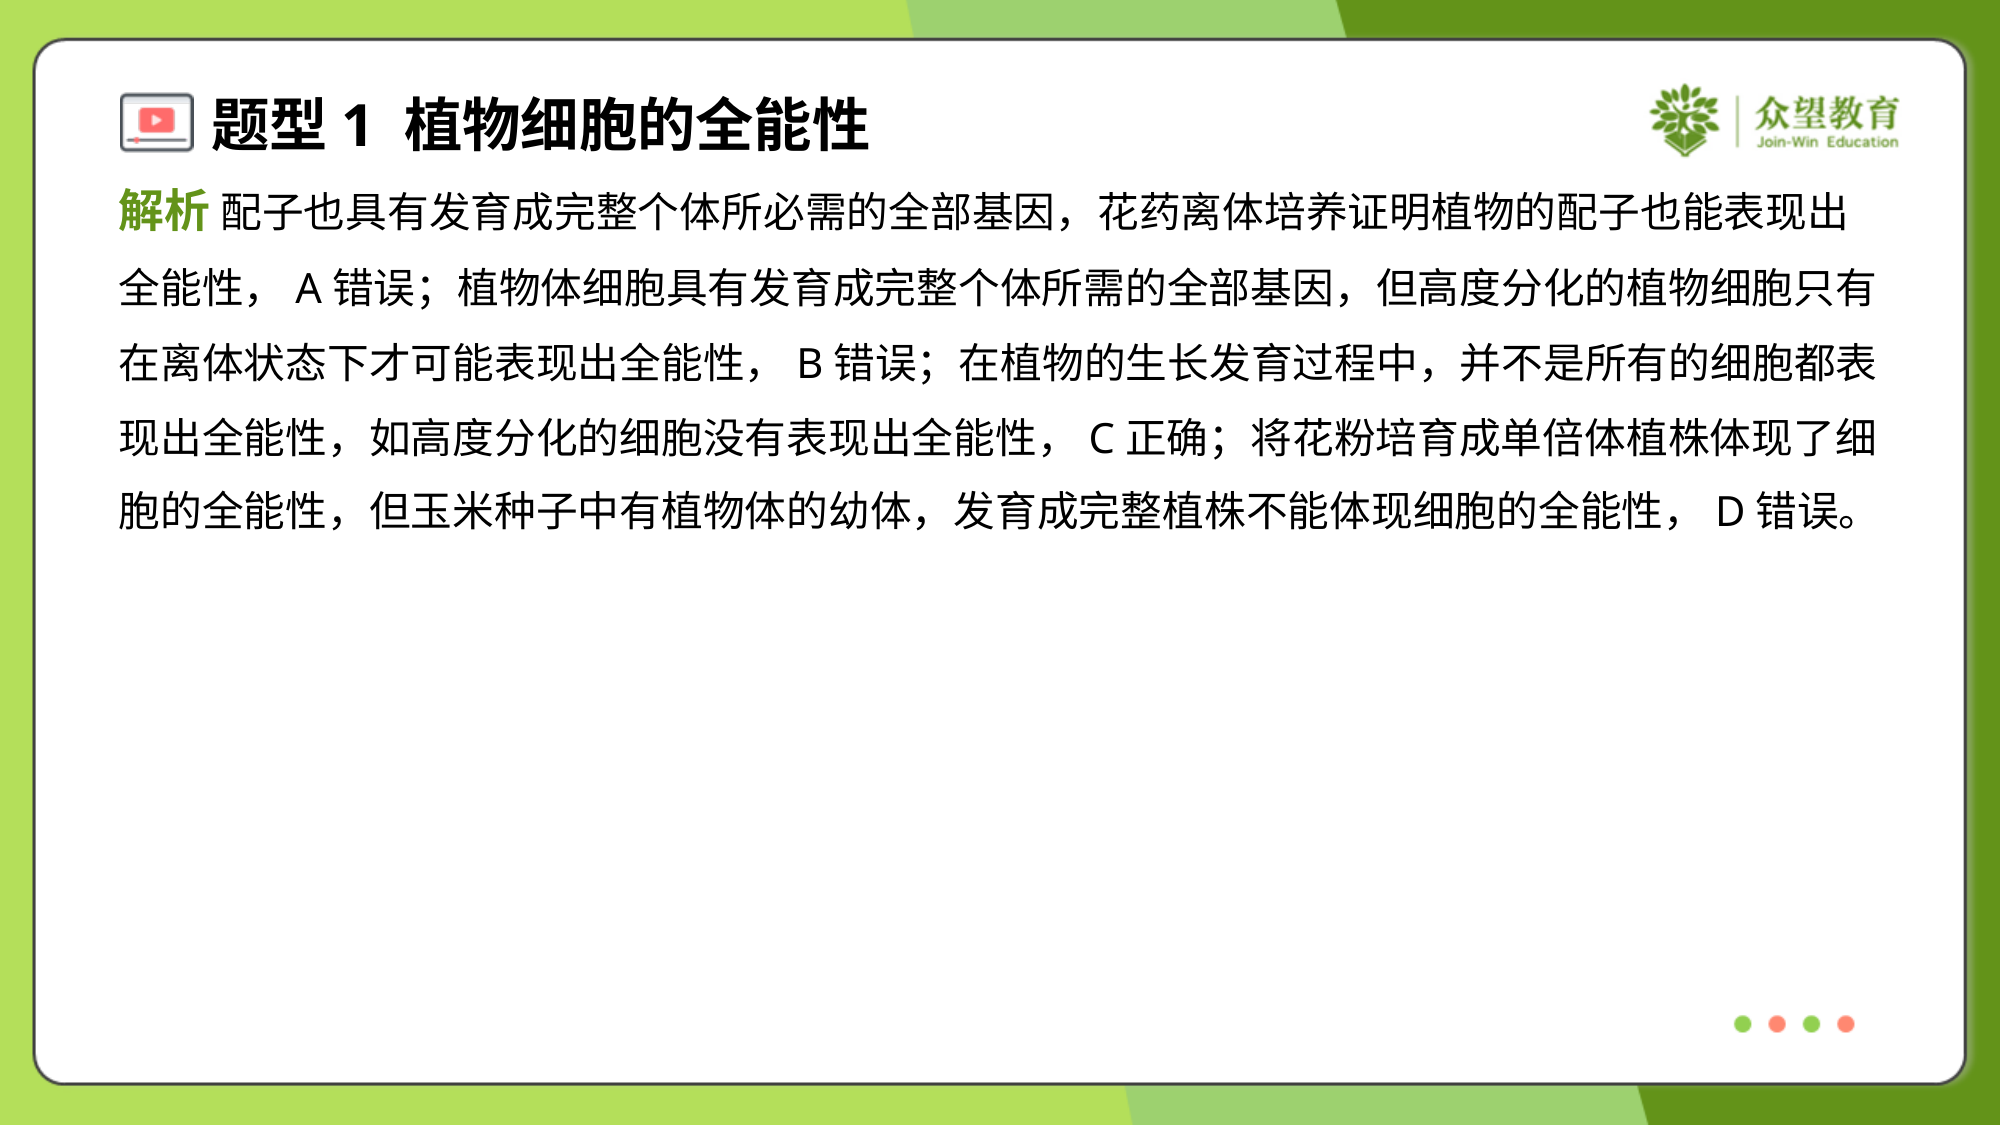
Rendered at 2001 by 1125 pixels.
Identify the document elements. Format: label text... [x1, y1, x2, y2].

picture [0, 0, 2000, 1125]
text_box 解析 配子也具有发育成完整个体所必需的全部基因，花药离体培养证明植物的配子也能表现出 全能性，A错误；植物体细胞具有发育成完整个体所需的全部基因，但高度分化的植物细胞只有 在离体状态下才可能表现出全能性，B错误；在植物的生长发育过程中，并不是所有的细胞都表 现出全能性，如高度分化的细胞没有表现出全能性，C正确；将花粉培育成单倍体植株体现了细 胞的全能性，但玉米种子中有植物体的幼体，发育成完整植株不能体现细胞的全能性，D错误。 [118, 159, 1883, 527]
